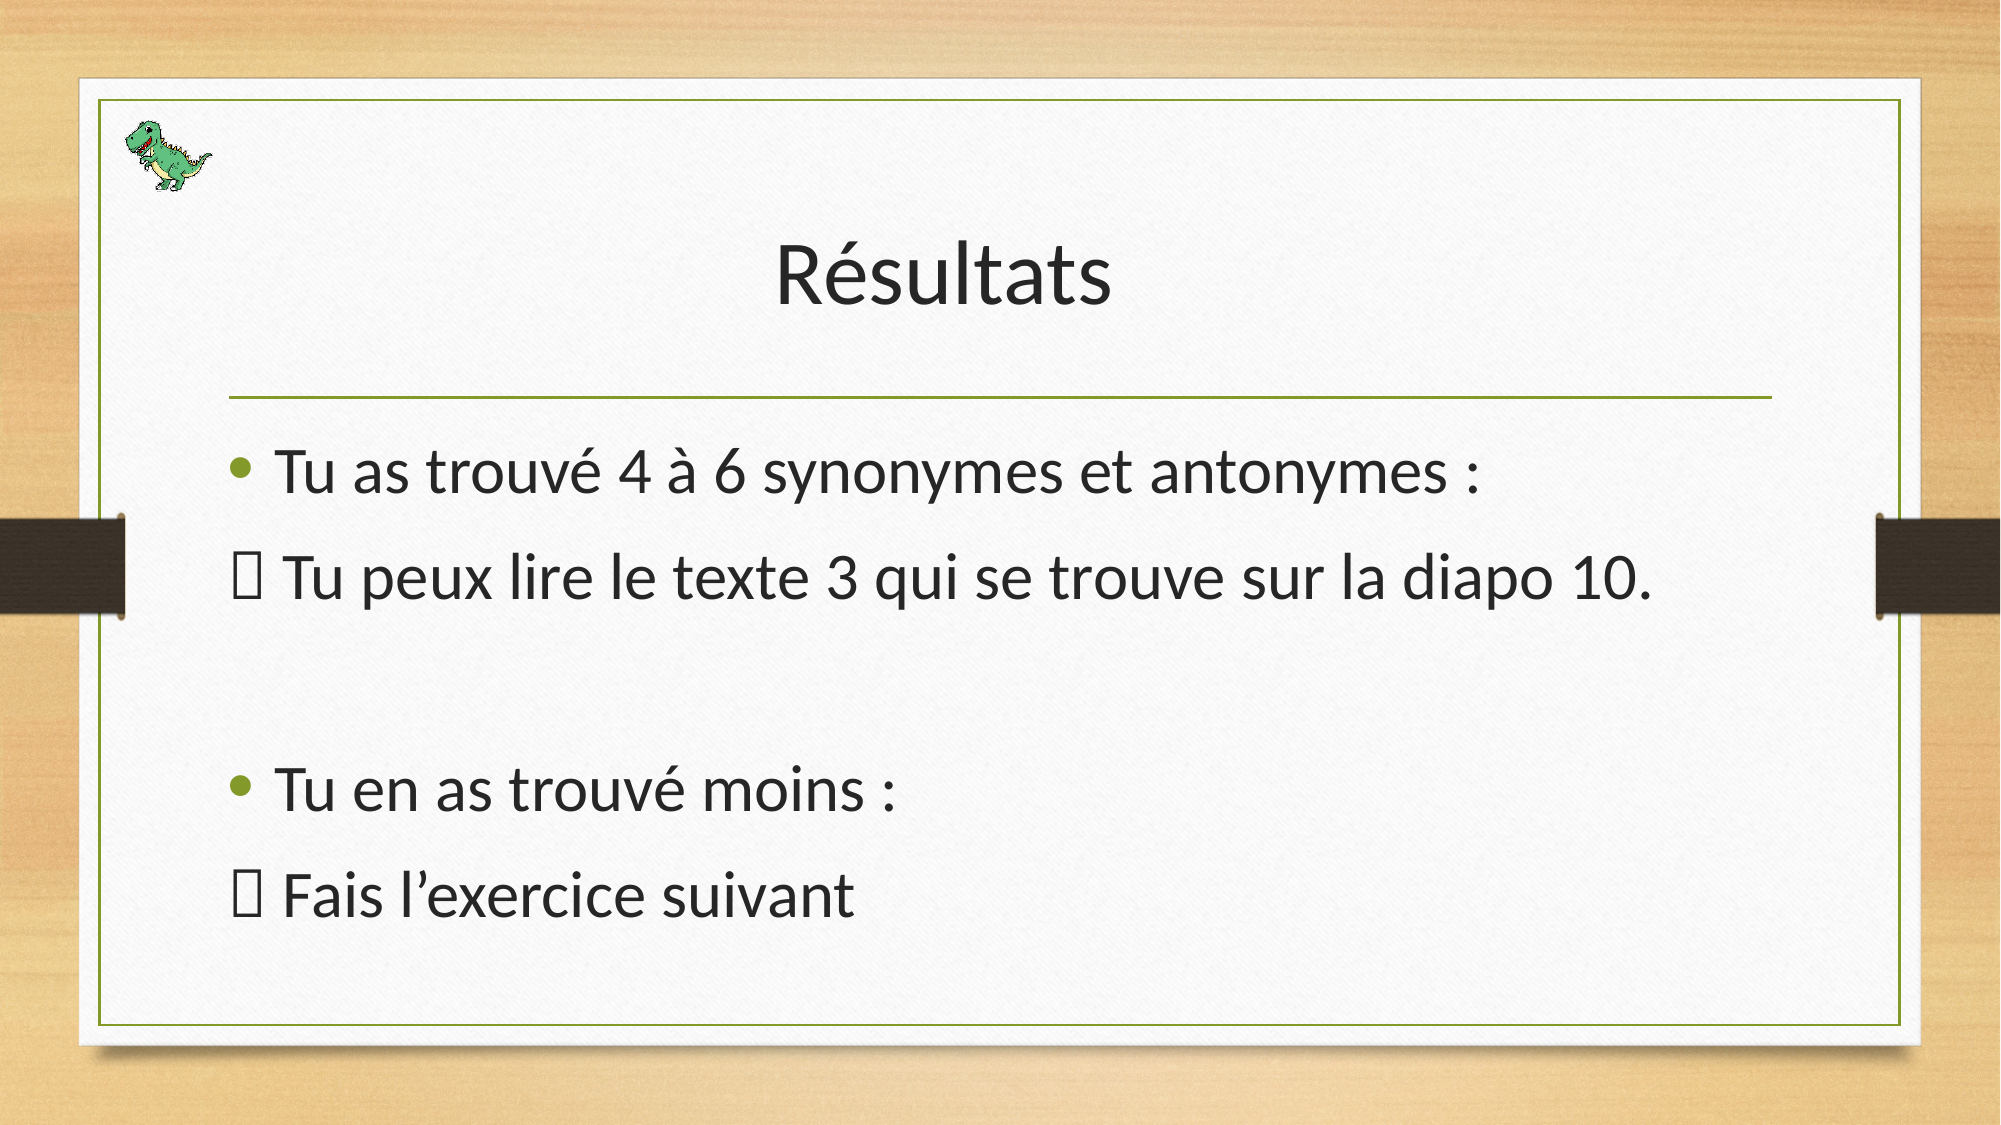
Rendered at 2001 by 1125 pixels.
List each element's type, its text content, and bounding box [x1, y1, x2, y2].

title Résultats [212, 161, 1788, 375]
picture [0, 0, 2001, 1125]
list Tu as trouvé 4 à 6 synonymes et antonymes :  Tu peux lire le texte 3 qui se trouve sur la diapo 10. Tu en as trouvé moins :  Fais l’exercice suivant [212, 419, 1788, 964]
